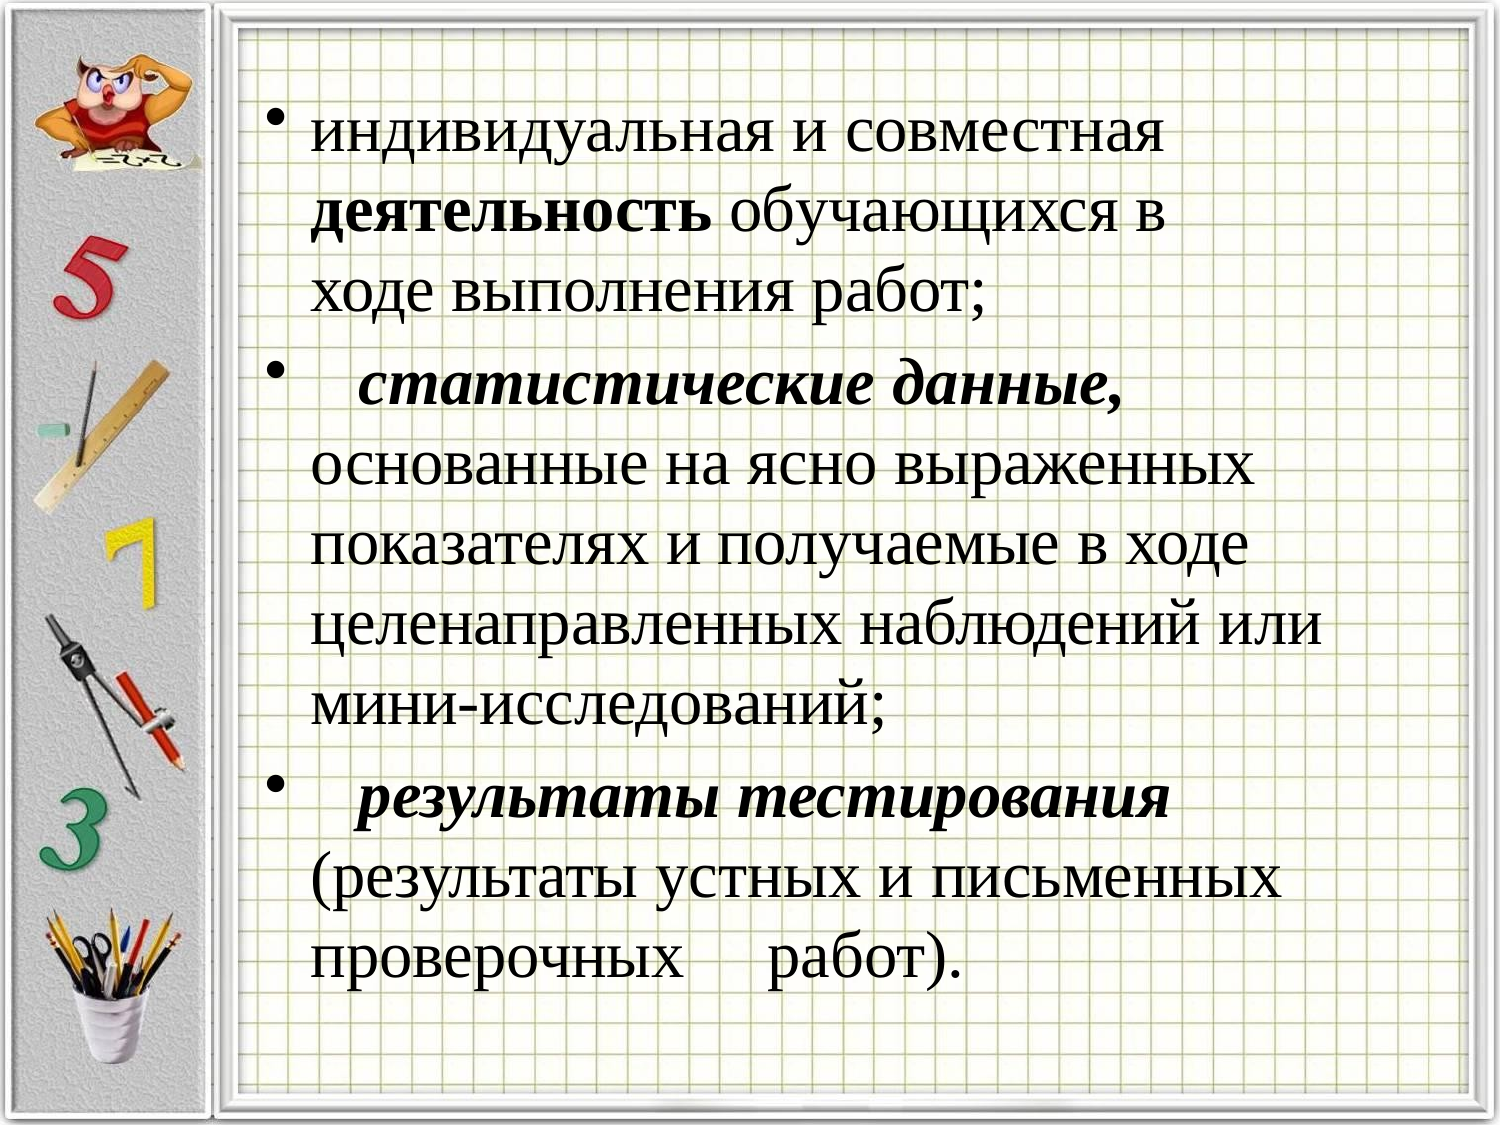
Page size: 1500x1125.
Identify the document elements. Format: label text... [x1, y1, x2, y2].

text_box индивидуальная и совместная деятельность обучающихся в ходе выполнения работ; статистические данные, основанные на ясно выраженных показателях и получаемые в ходе целенаправленных наблюдений или мини-исследований; результаты тестирования (результаты устных и письменных проверочных работ). [262, 82, 1451, 992]
picture [0, 0, 1500, 1125]
